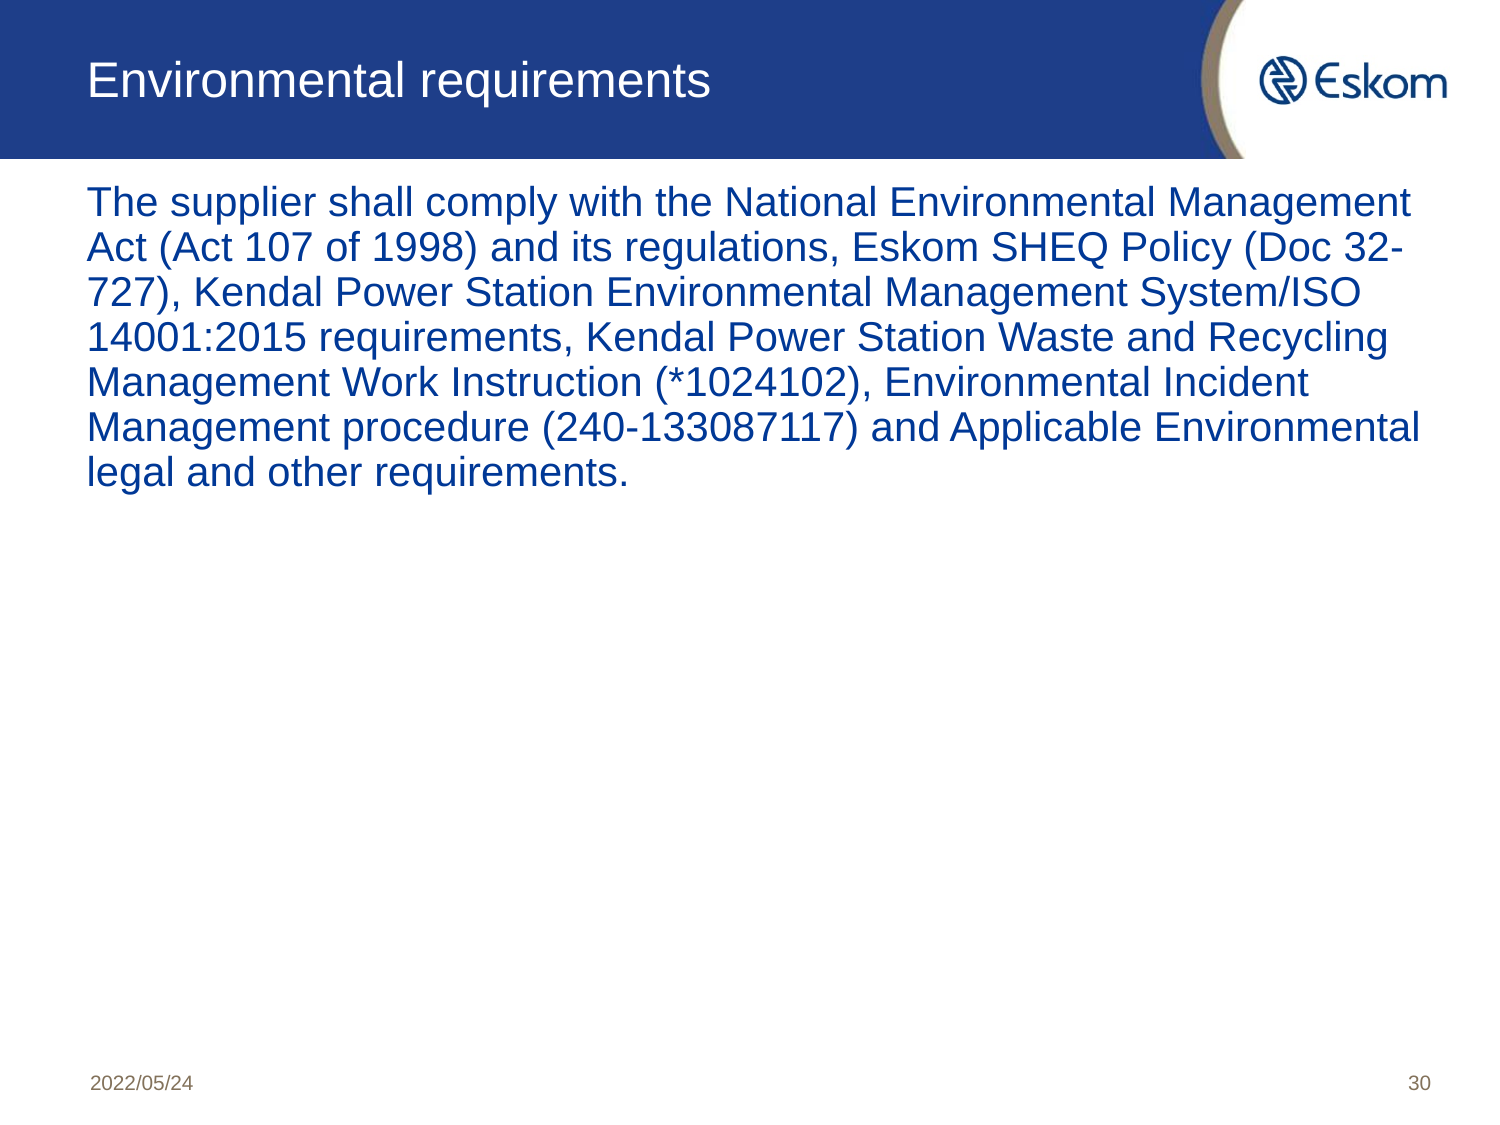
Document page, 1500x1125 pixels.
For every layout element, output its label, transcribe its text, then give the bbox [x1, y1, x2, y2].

picture [1257, 55, 1450, 105]
picture [0, 0, 1246, 159]
list The supplier shall comply with the National Environmental Management Act (Act 107 of 1998) and its regulations, Eskom SHEQ Policy (Doc 32-727), Kendal Power Station Environmental Management System/ISO 14001:2015 requirements, Kendal Power Station Waste and Recycling Management Work Instruction (*1024102), Environmental Incident Management procedure (240-133087117) and Applicable Environmental legal and other requirements. [71, 172, 1447, 1064]
slide_number 30 [1175, 1058, 1447, 1103]
title Environmental requirements [71, 27, 1142, 137]
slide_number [75, 1058, 361, 1103]
